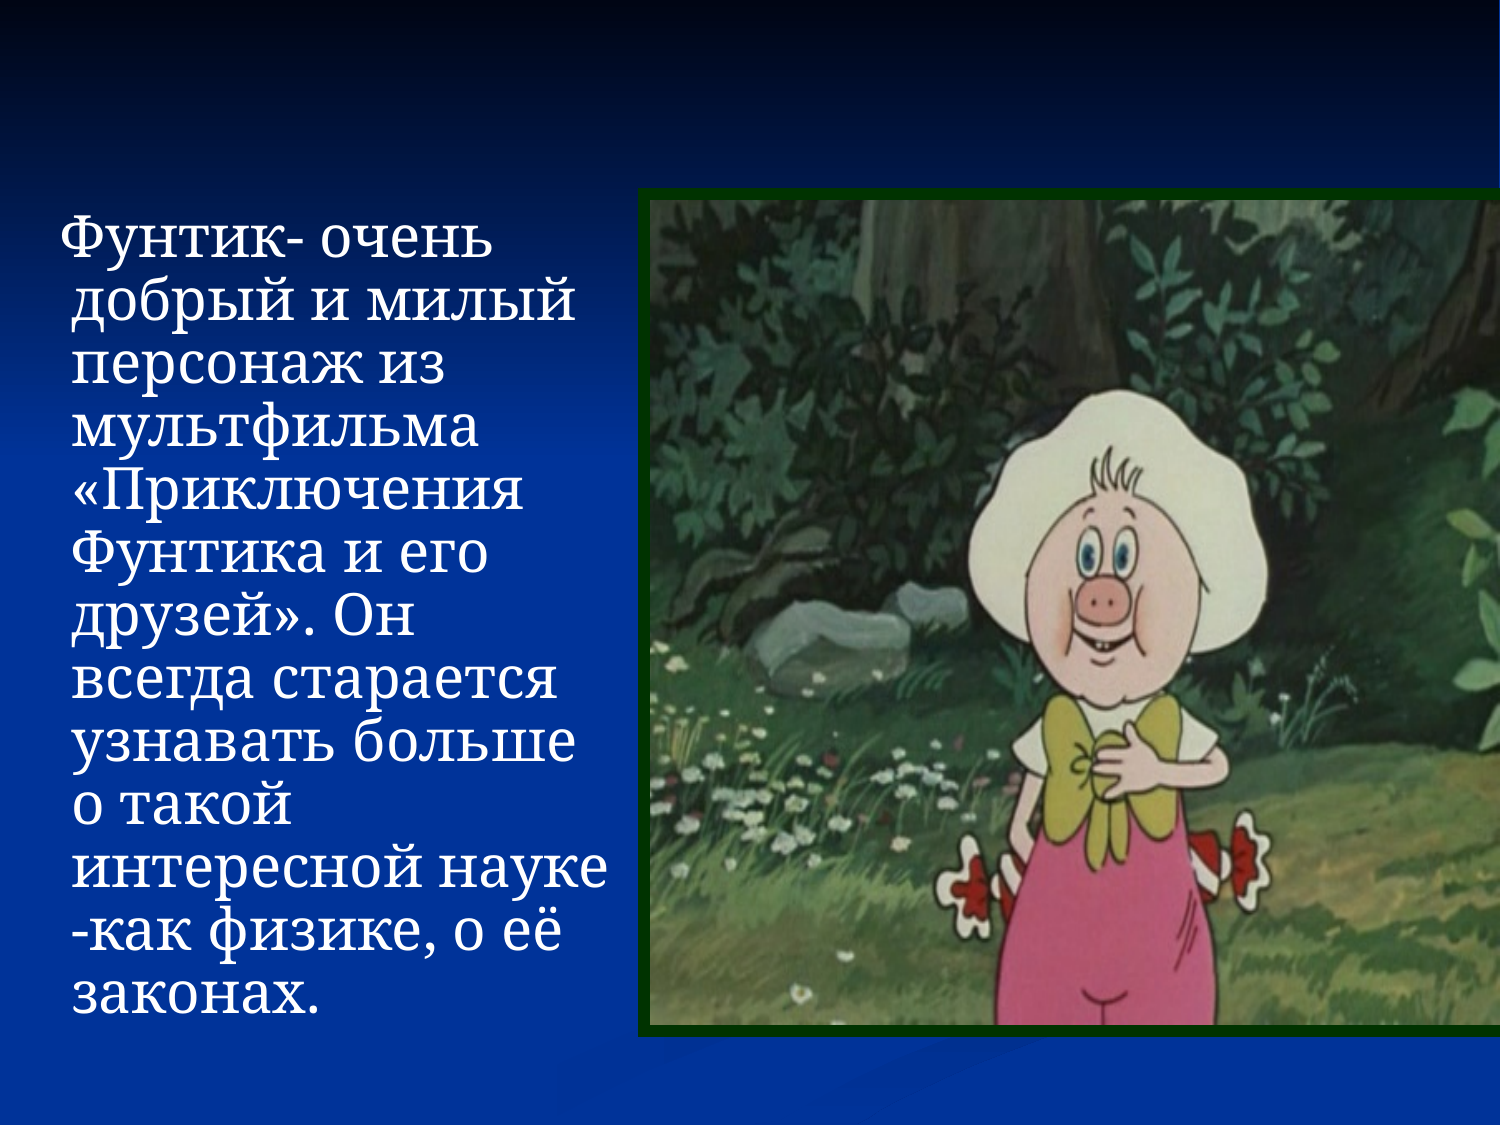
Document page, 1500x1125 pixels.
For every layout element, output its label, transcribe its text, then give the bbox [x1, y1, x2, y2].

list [649, 199, 1500, 1026]
list Фунтик- очень добрый и милый персонаж из мультфильма «Приключения Фунтика и его друзей». Он всегда старается узнавать больше о такой интересной науке -как физике, о её законах. [0, 199, 626, 988]
